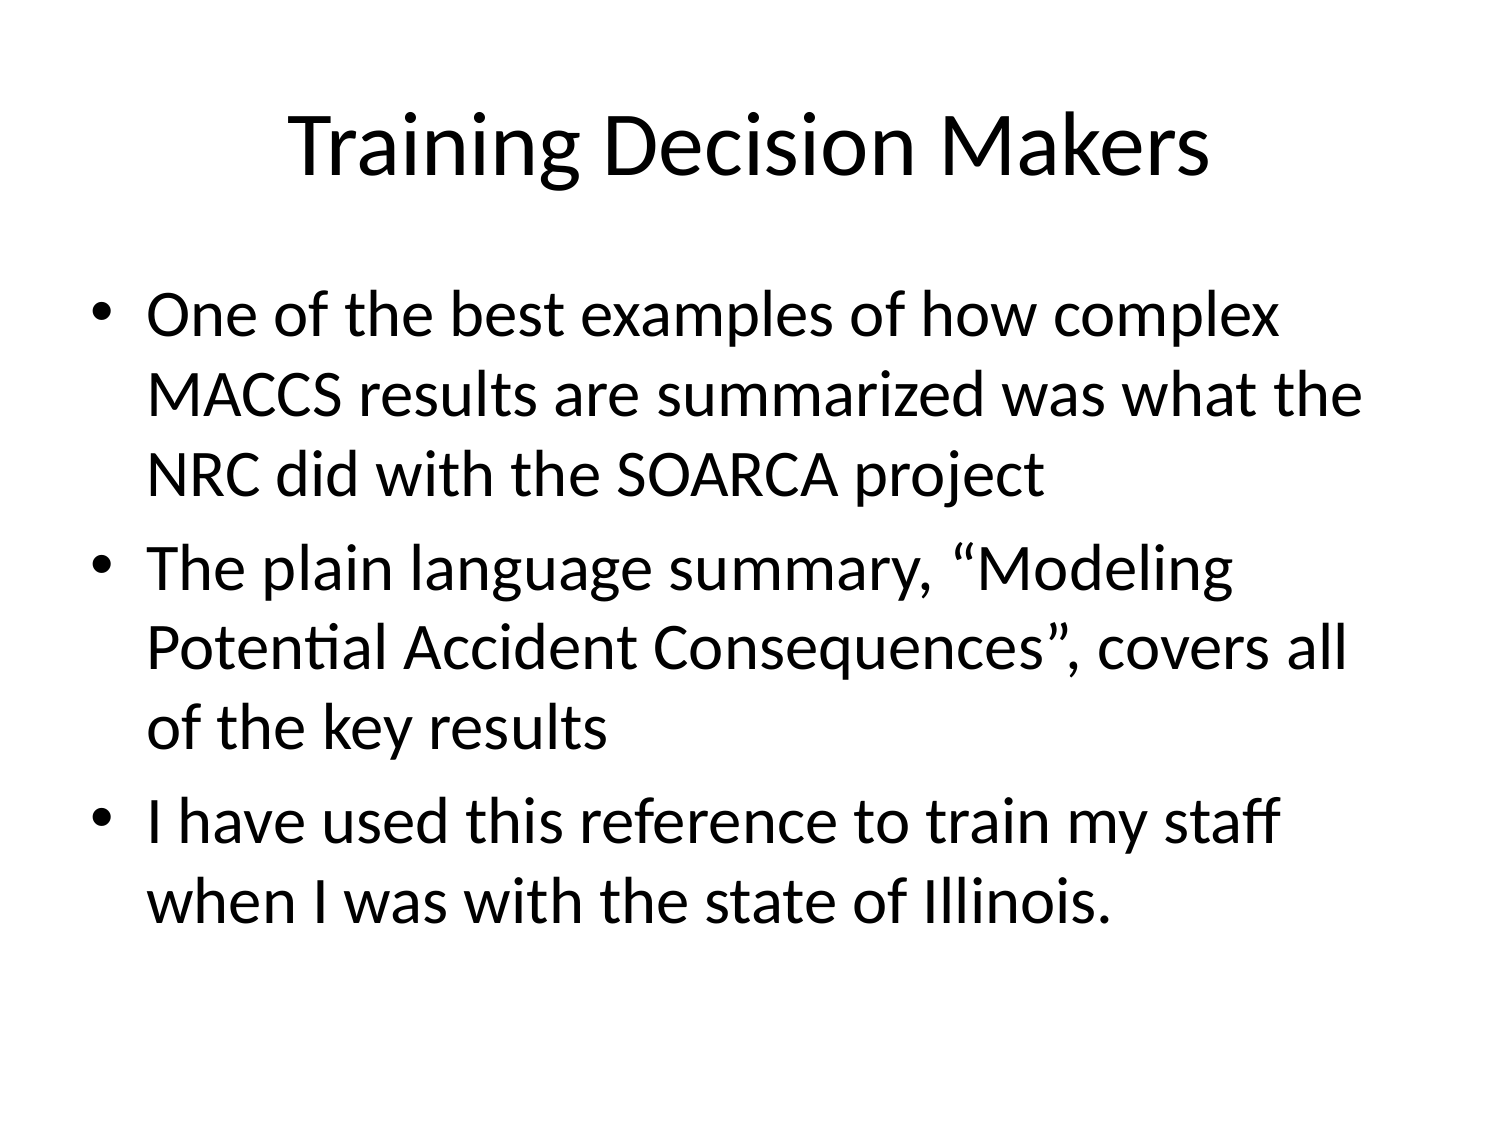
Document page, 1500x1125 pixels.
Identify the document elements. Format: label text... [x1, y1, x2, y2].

list One of the best examples of how complex MACCS results are summarized was what the NRC did with the SOARCA project The plain language summary, “Modeling Potential Accident Consequences”, covers all of the key results I have used this reference to train my staff when I was with the state of Illinois. [75, 262, 1425, 1005]
title Training Decision Makers [75, 45, 1425, 233]
